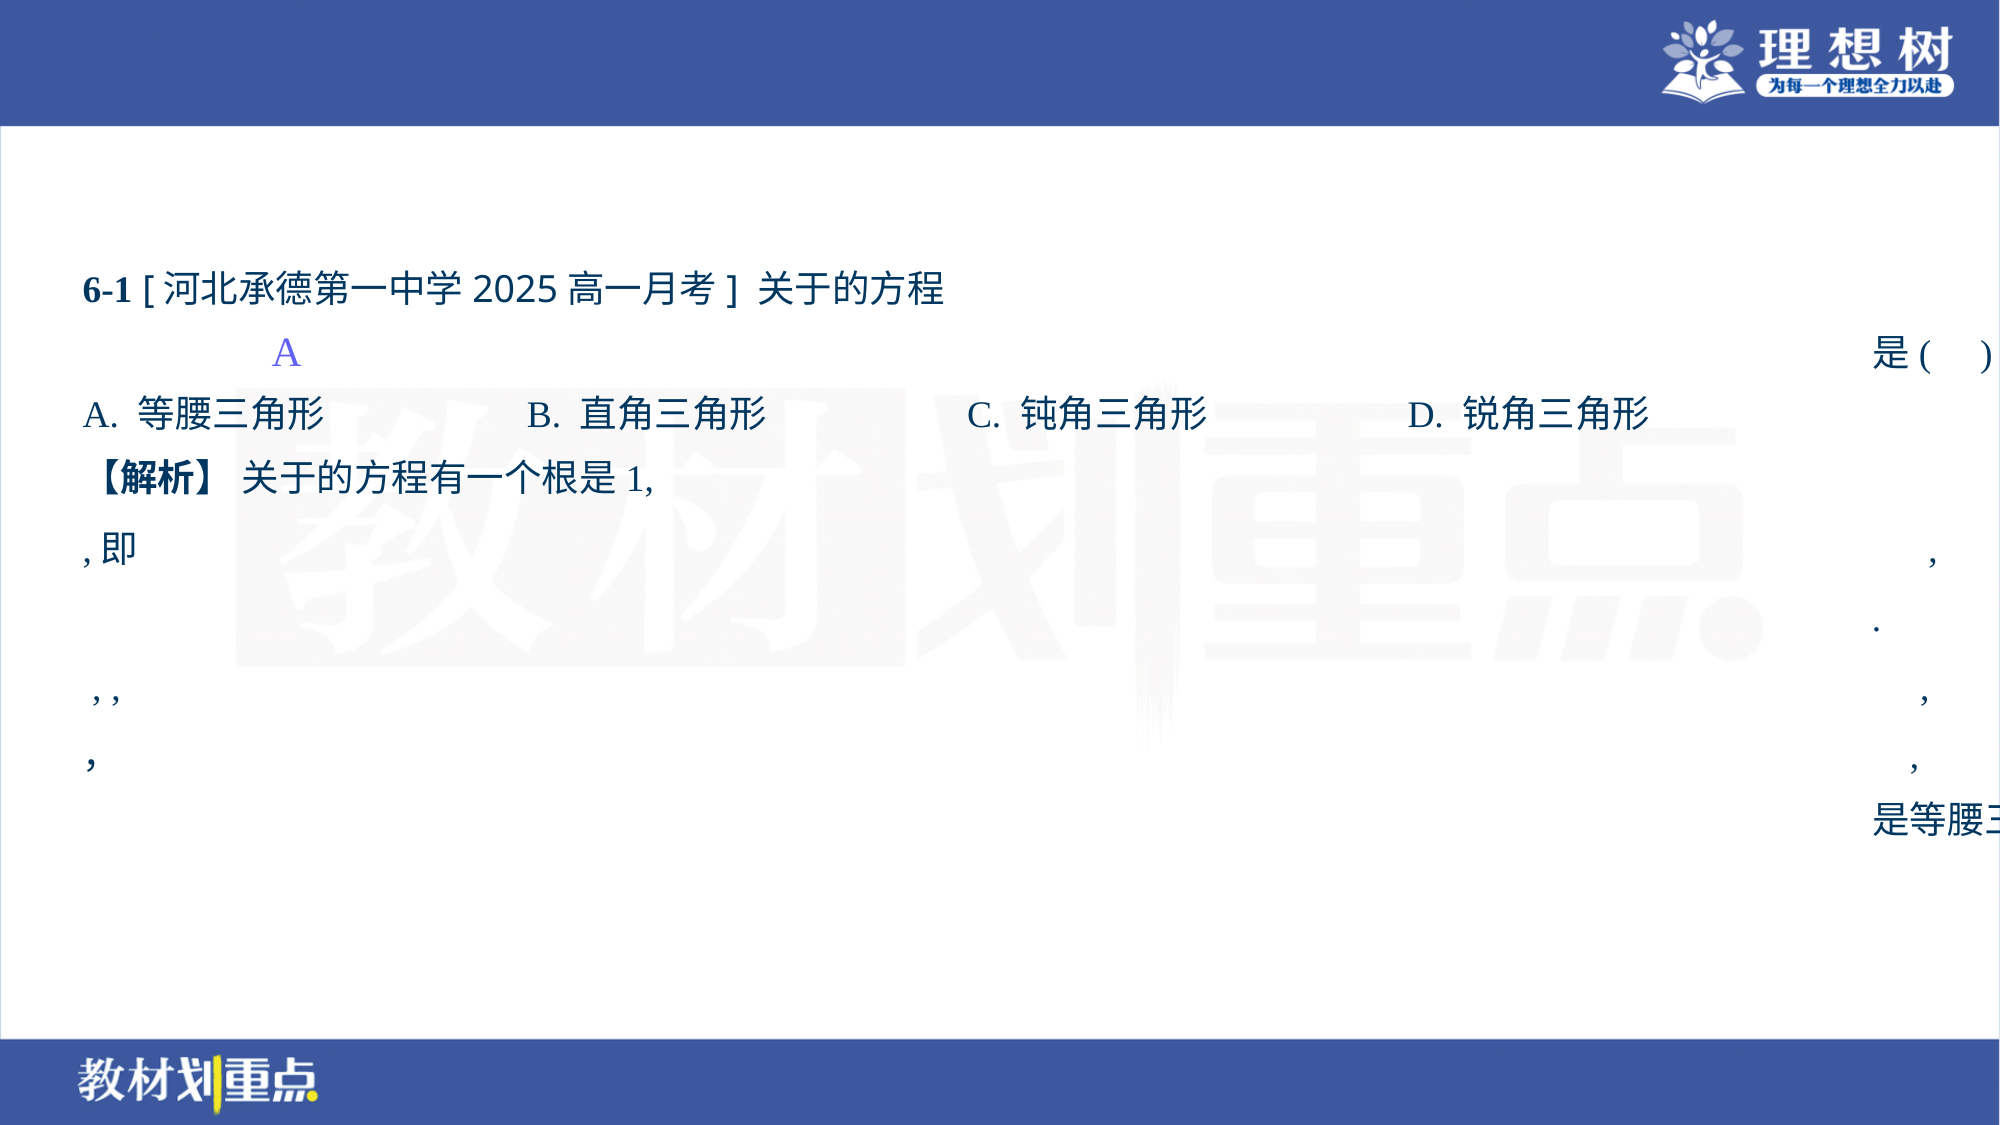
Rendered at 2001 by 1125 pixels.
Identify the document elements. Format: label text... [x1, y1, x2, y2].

text_box A. 等腰三角形 B. 直角三角形 C. 钝角三角形 D. 锐角三角形 [82, 368, 1817, 428]
picture [0, 0, 2000, 1125]
text_box A [256, 322, 317, 368]
